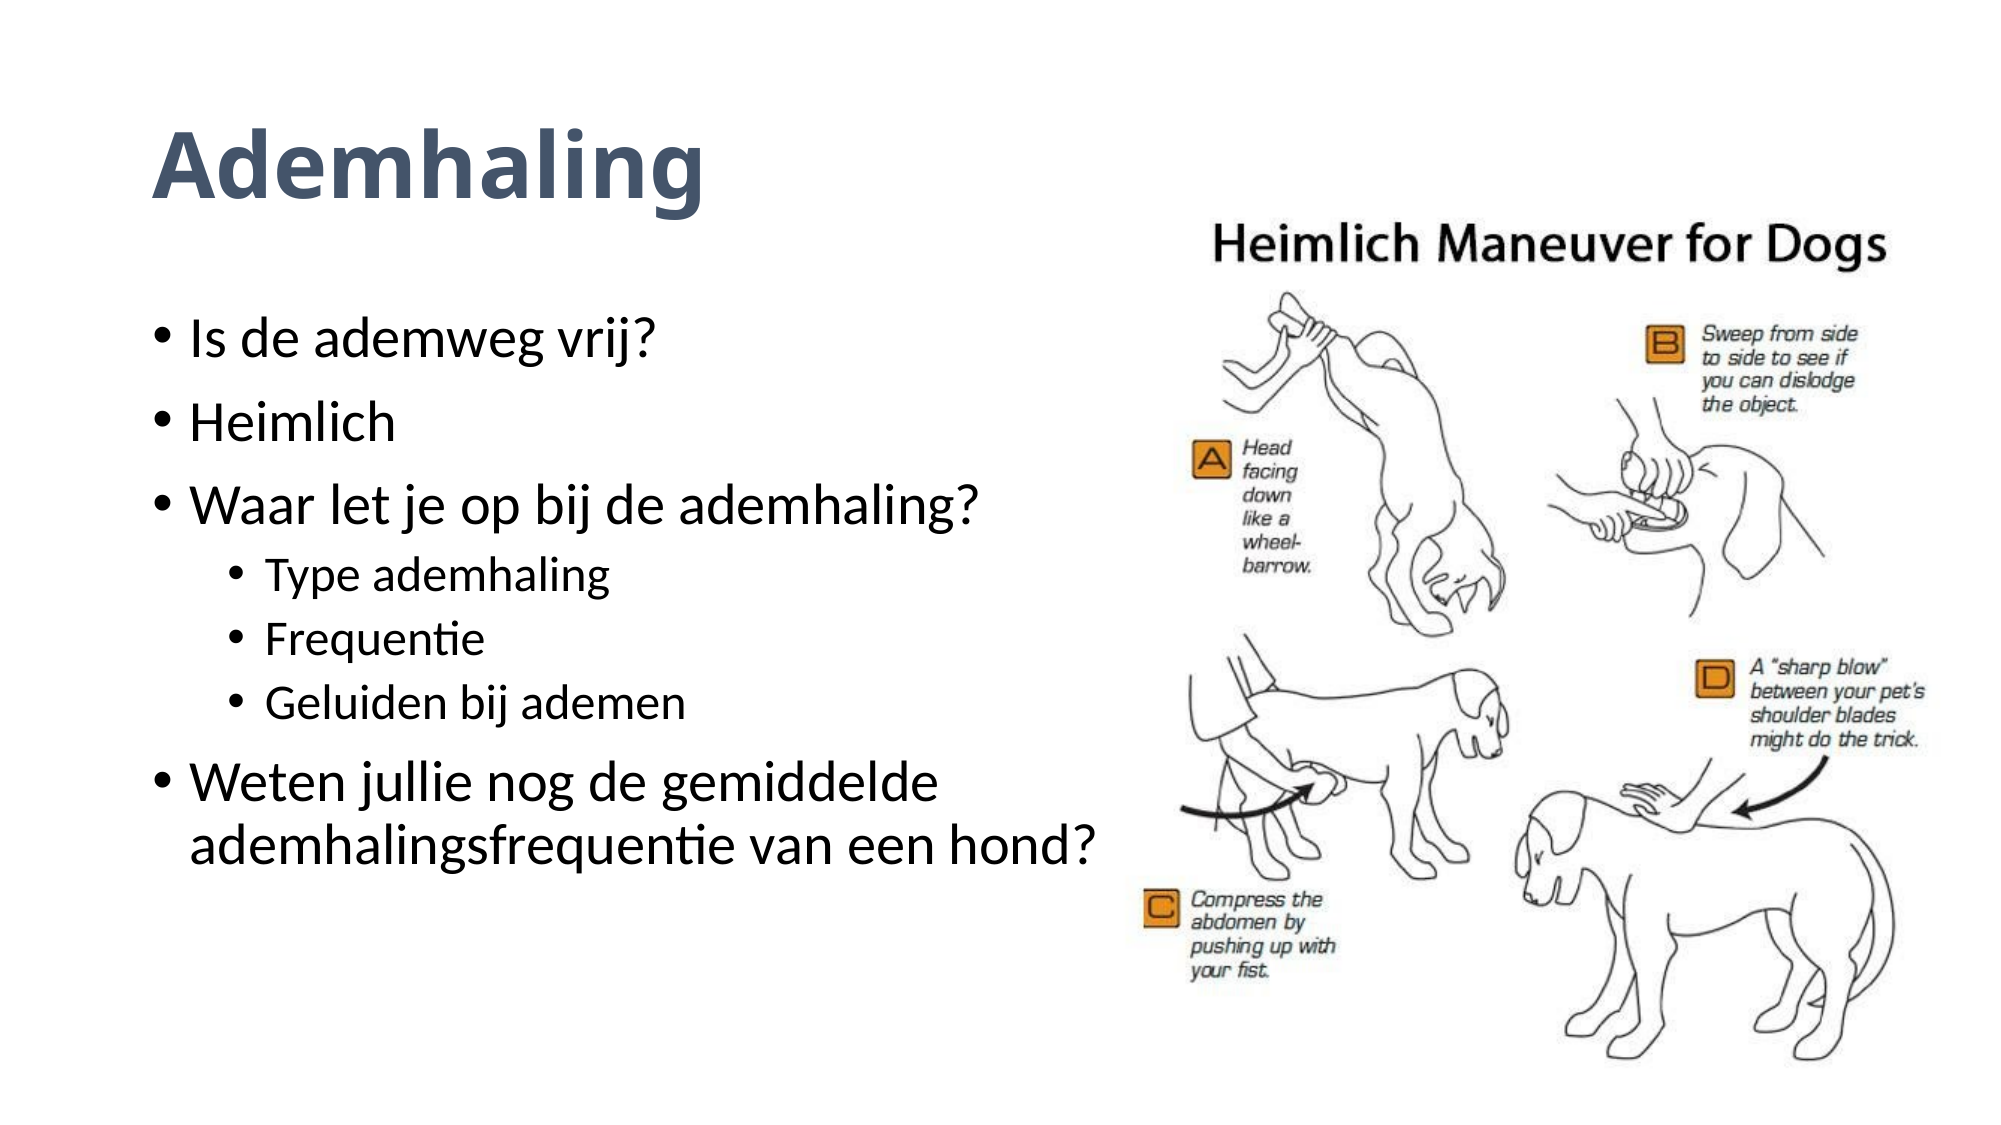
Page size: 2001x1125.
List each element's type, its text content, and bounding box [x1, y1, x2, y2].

picture [1102, 182, 2000, 1080]
title Ademhaling [137, 59, 1863, 278]
list Is de ademweg vrij? Heimlich Waar let je op bij de ademhaling? Type ademhaling Frequentie Geluiden bij ademen Weten jullie nog de gemiddelde ademhalingsfrequentie van een hond? [137, 299, 1102, 1014]
